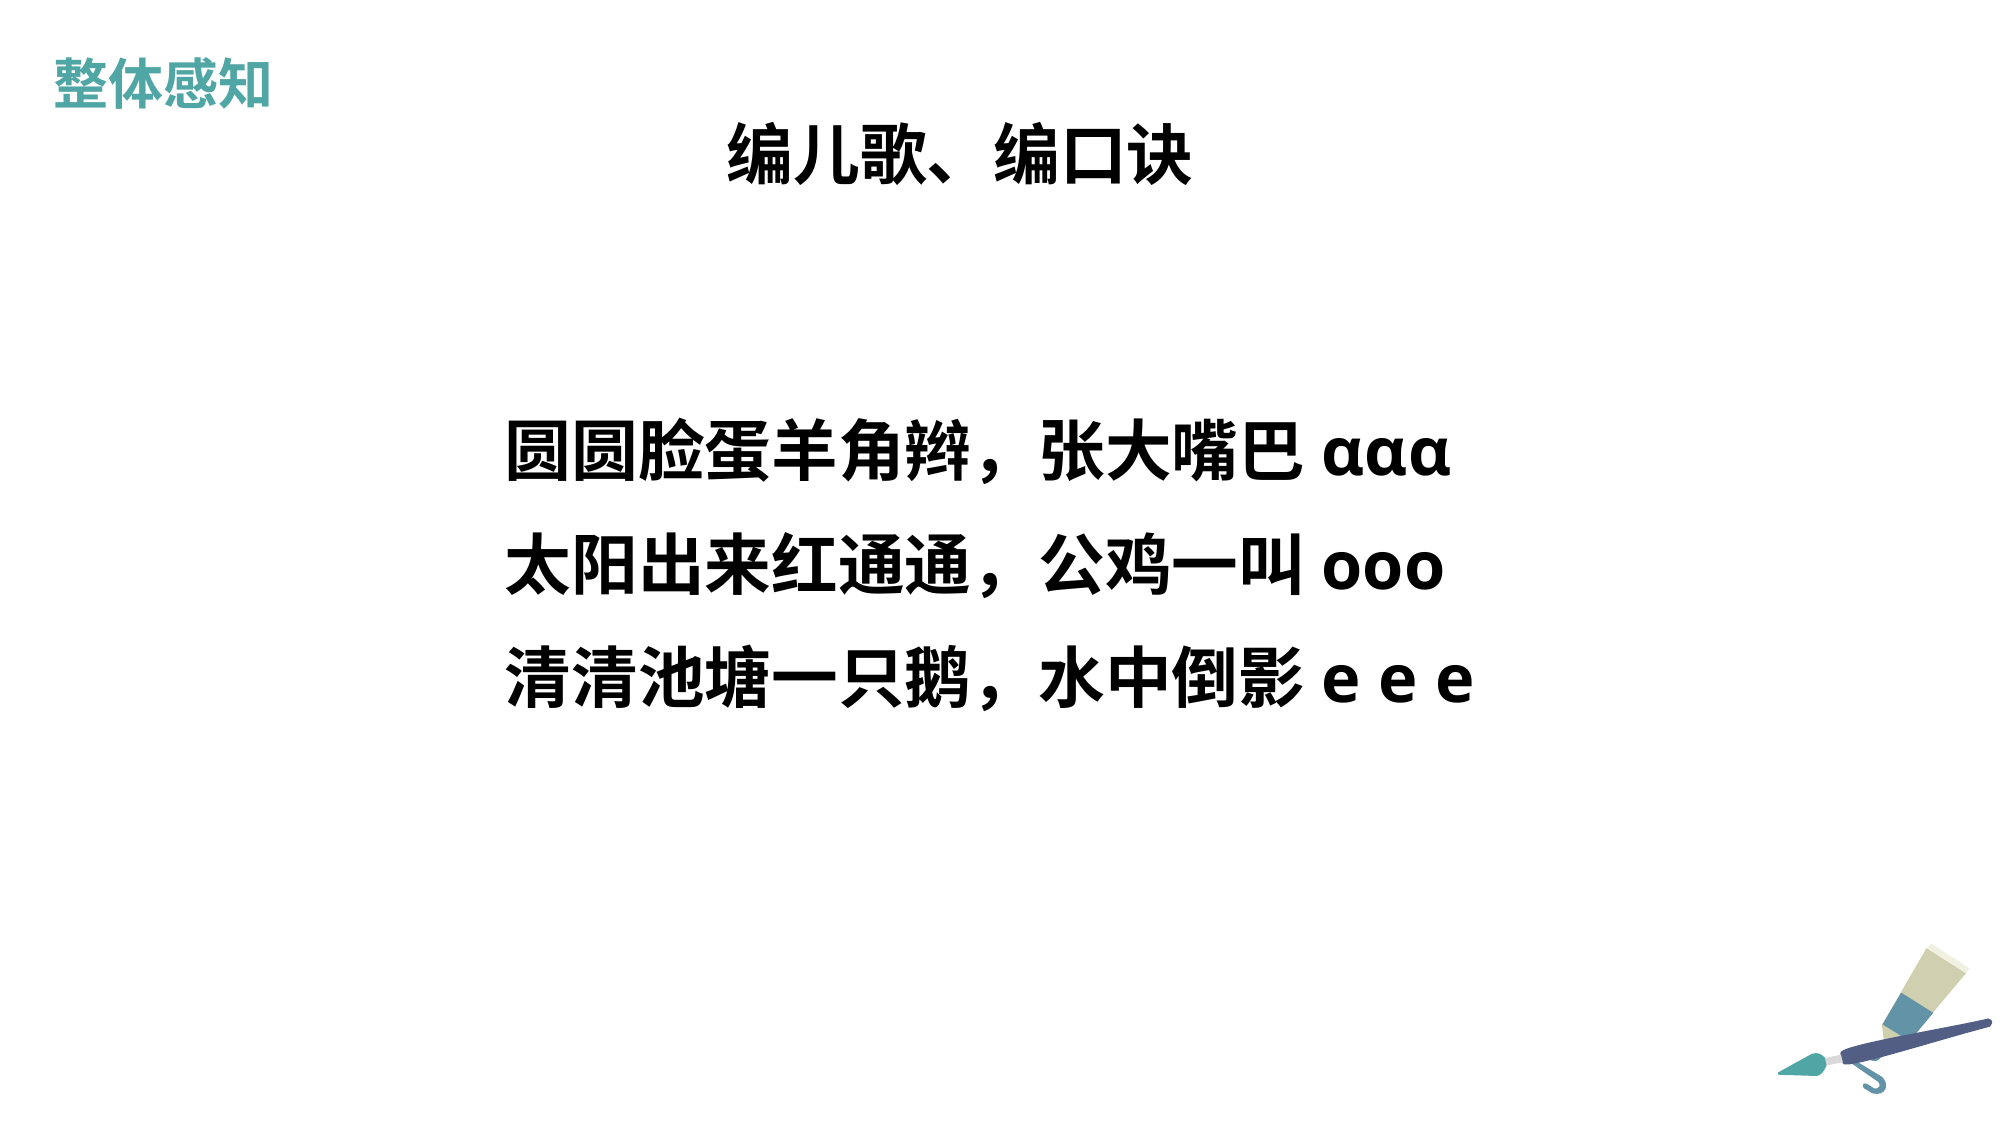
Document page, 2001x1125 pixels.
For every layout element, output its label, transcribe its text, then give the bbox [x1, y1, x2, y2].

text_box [1811, 945, 1974, 1125]
text_box 圆圆脸蛋羊角辫，张大嘴巴ααα 太阳出来红通通，公鸡一叫οοο 清清池塘一只鹅，水中倒影e e e [489, 255, 1550, 837]
text_box 编儿歌、编口诀 [711, 105, 1209, 200]
text_box 整体感知 [38, 42, 289, 124]
